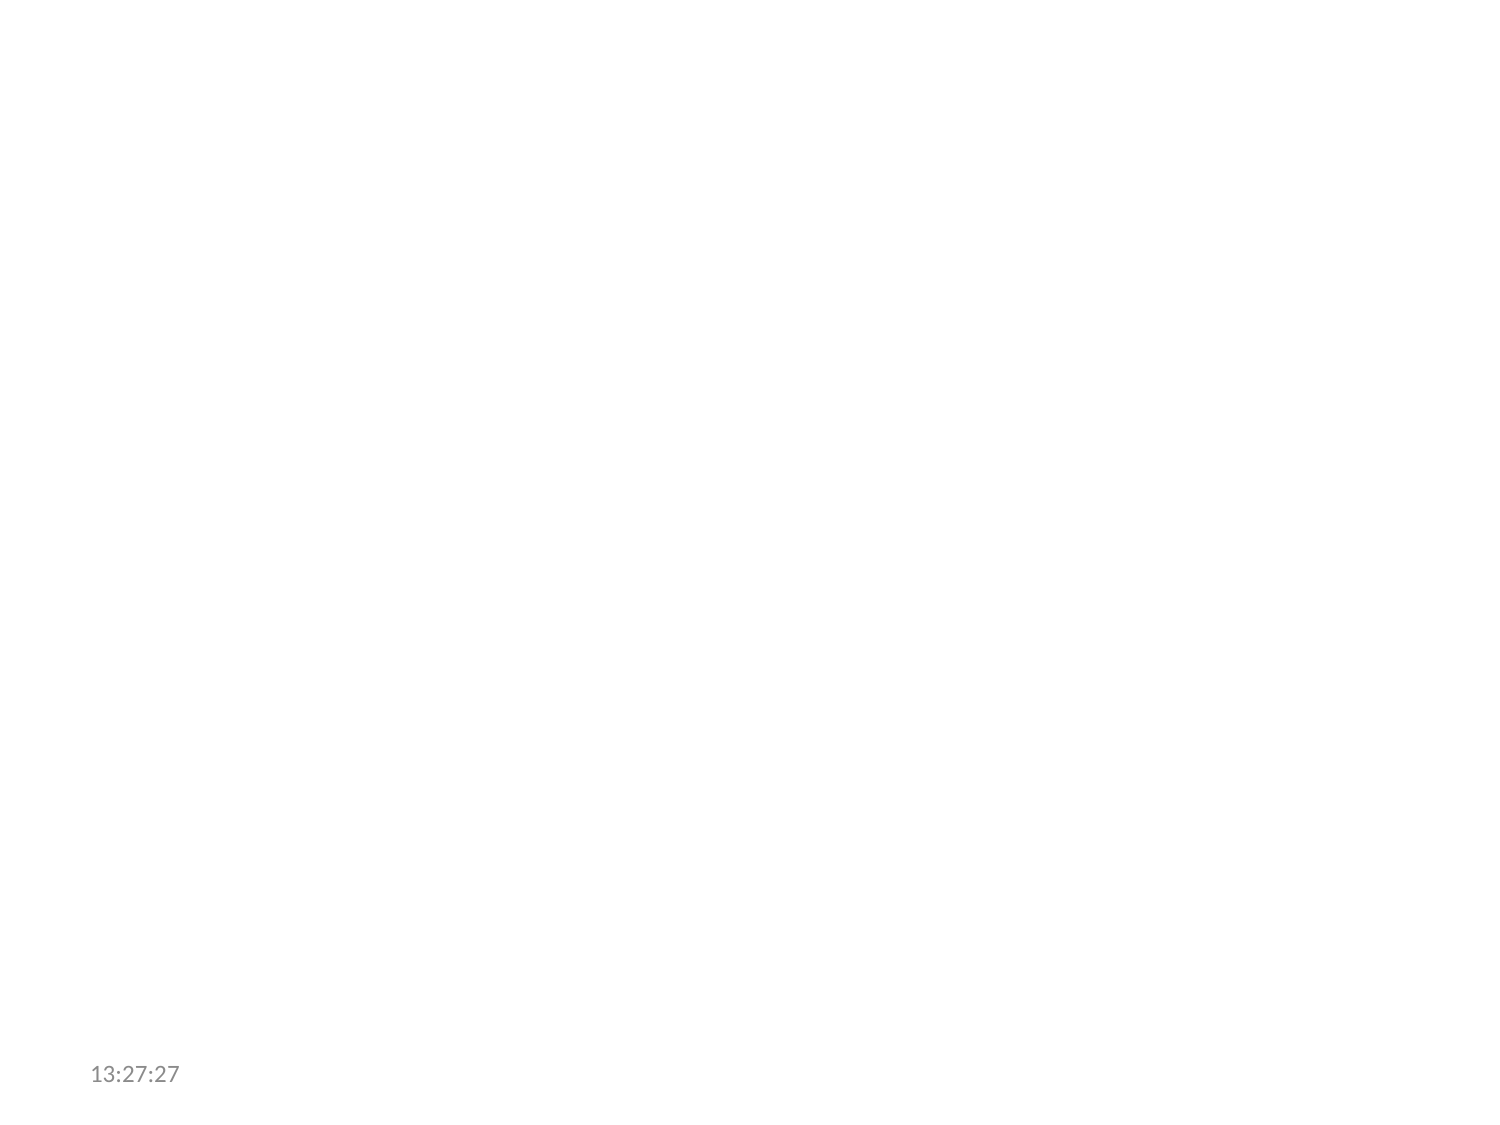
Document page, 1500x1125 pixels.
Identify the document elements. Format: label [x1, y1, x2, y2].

slide_number [75, 1042, 425, 1103]
